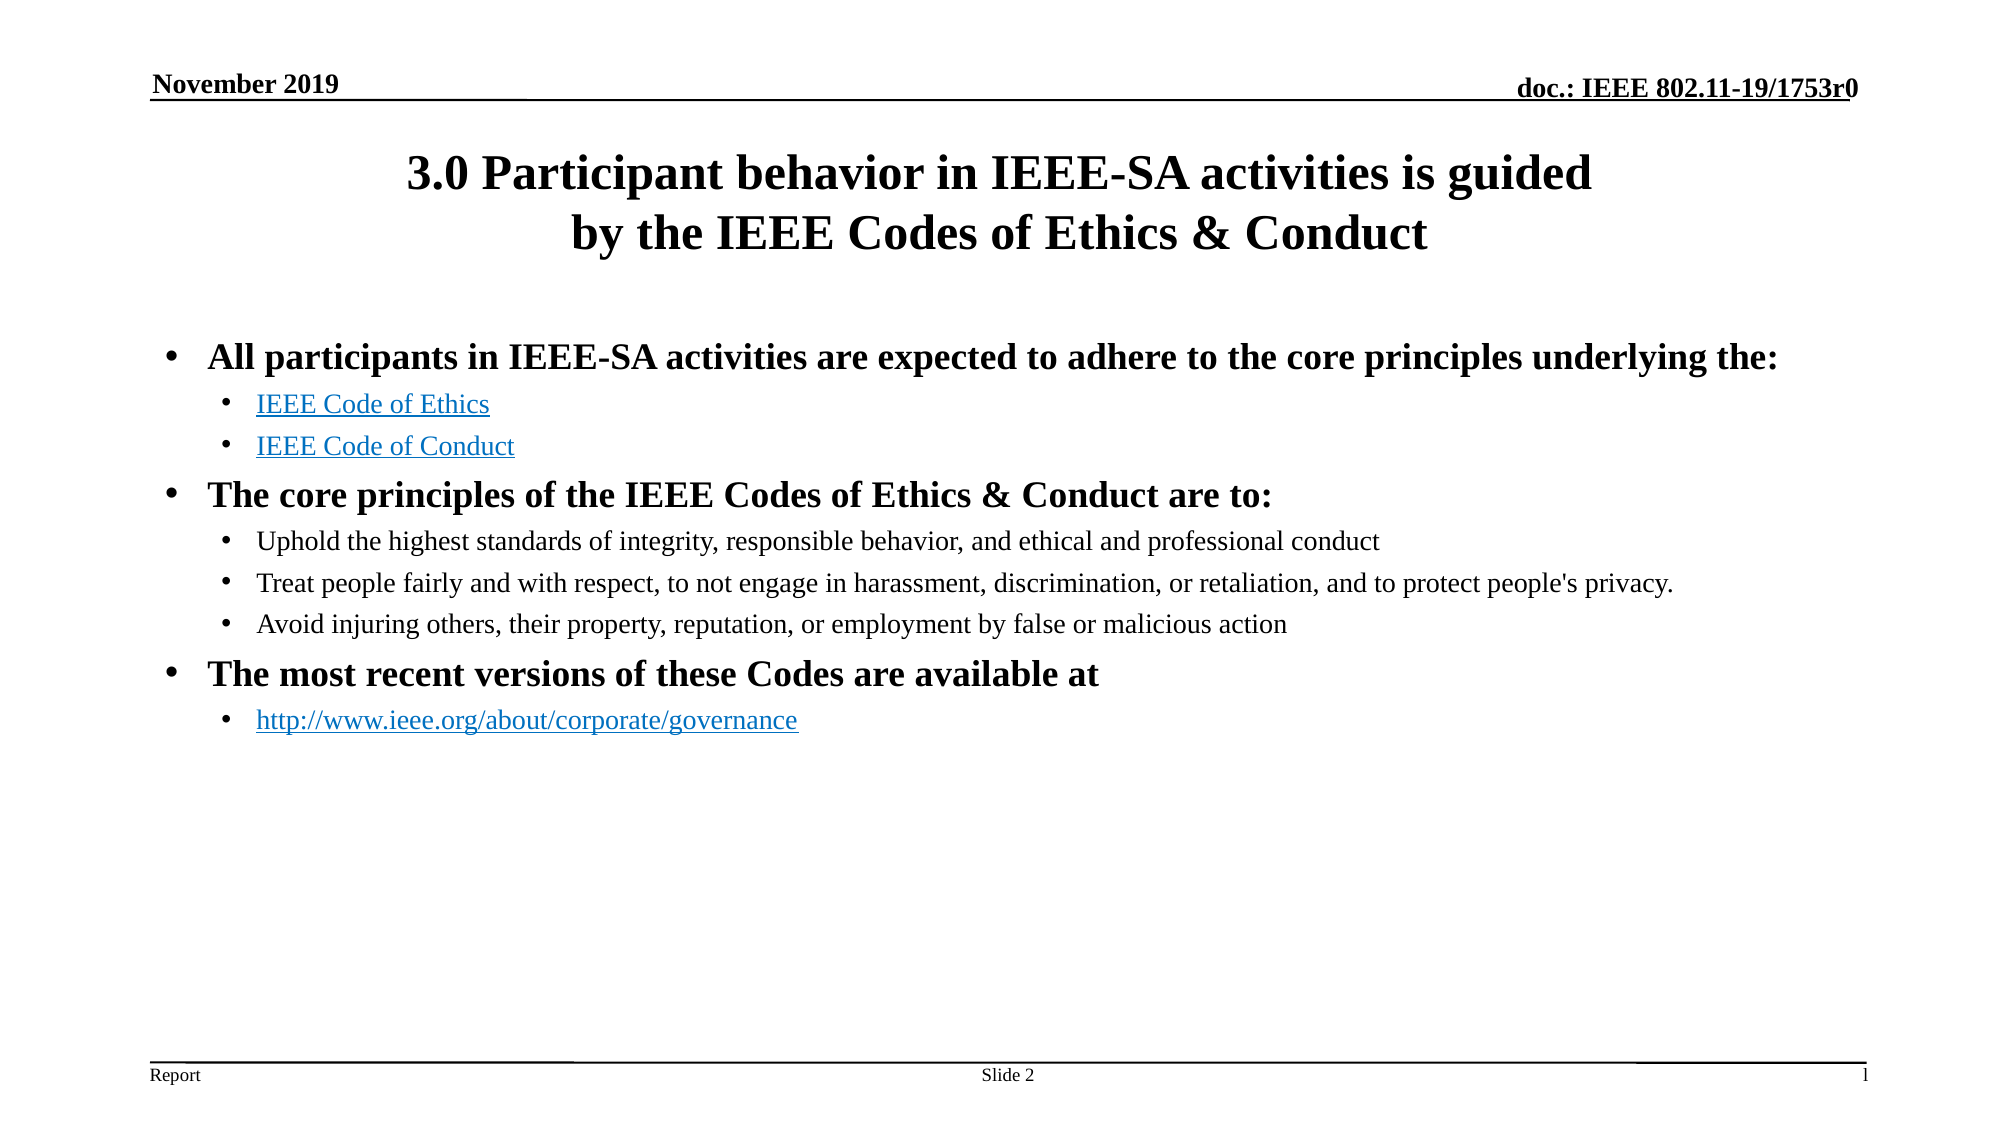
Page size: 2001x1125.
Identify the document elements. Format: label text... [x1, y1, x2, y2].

list All participants in IEEE-SA activities are expected to adhere to the core principles underlying the: IEEE Code of Ethics IEEE Code of Conduct The core principles of the IEEE Codes of Ethics & Conduct are to: Uphold the highest standards of integrity, responsible behavior, and ethical and professional conduct Treat people fairly and with respect, to not engage in harassment, discrimination, or retaliation, and to protect people's privacy. Avoid injuring others, their property, reputation, or employment by false or malicious action The most recent versions of these Codes are available at http://www.ieee.org/about/corporate/governance [149, 324, 1850, 1000]
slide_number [152, 54, 563, 100]
footer l [1171, 1061, 1869, 1093]
slide_number Slide 2 [950, 1061, 1067, 1123]
title 3.0 Participant behavior in IEEE-SA activities is guided by the IEEE Codes of Ethics & Conduct [149, 112, 1850, 288]
